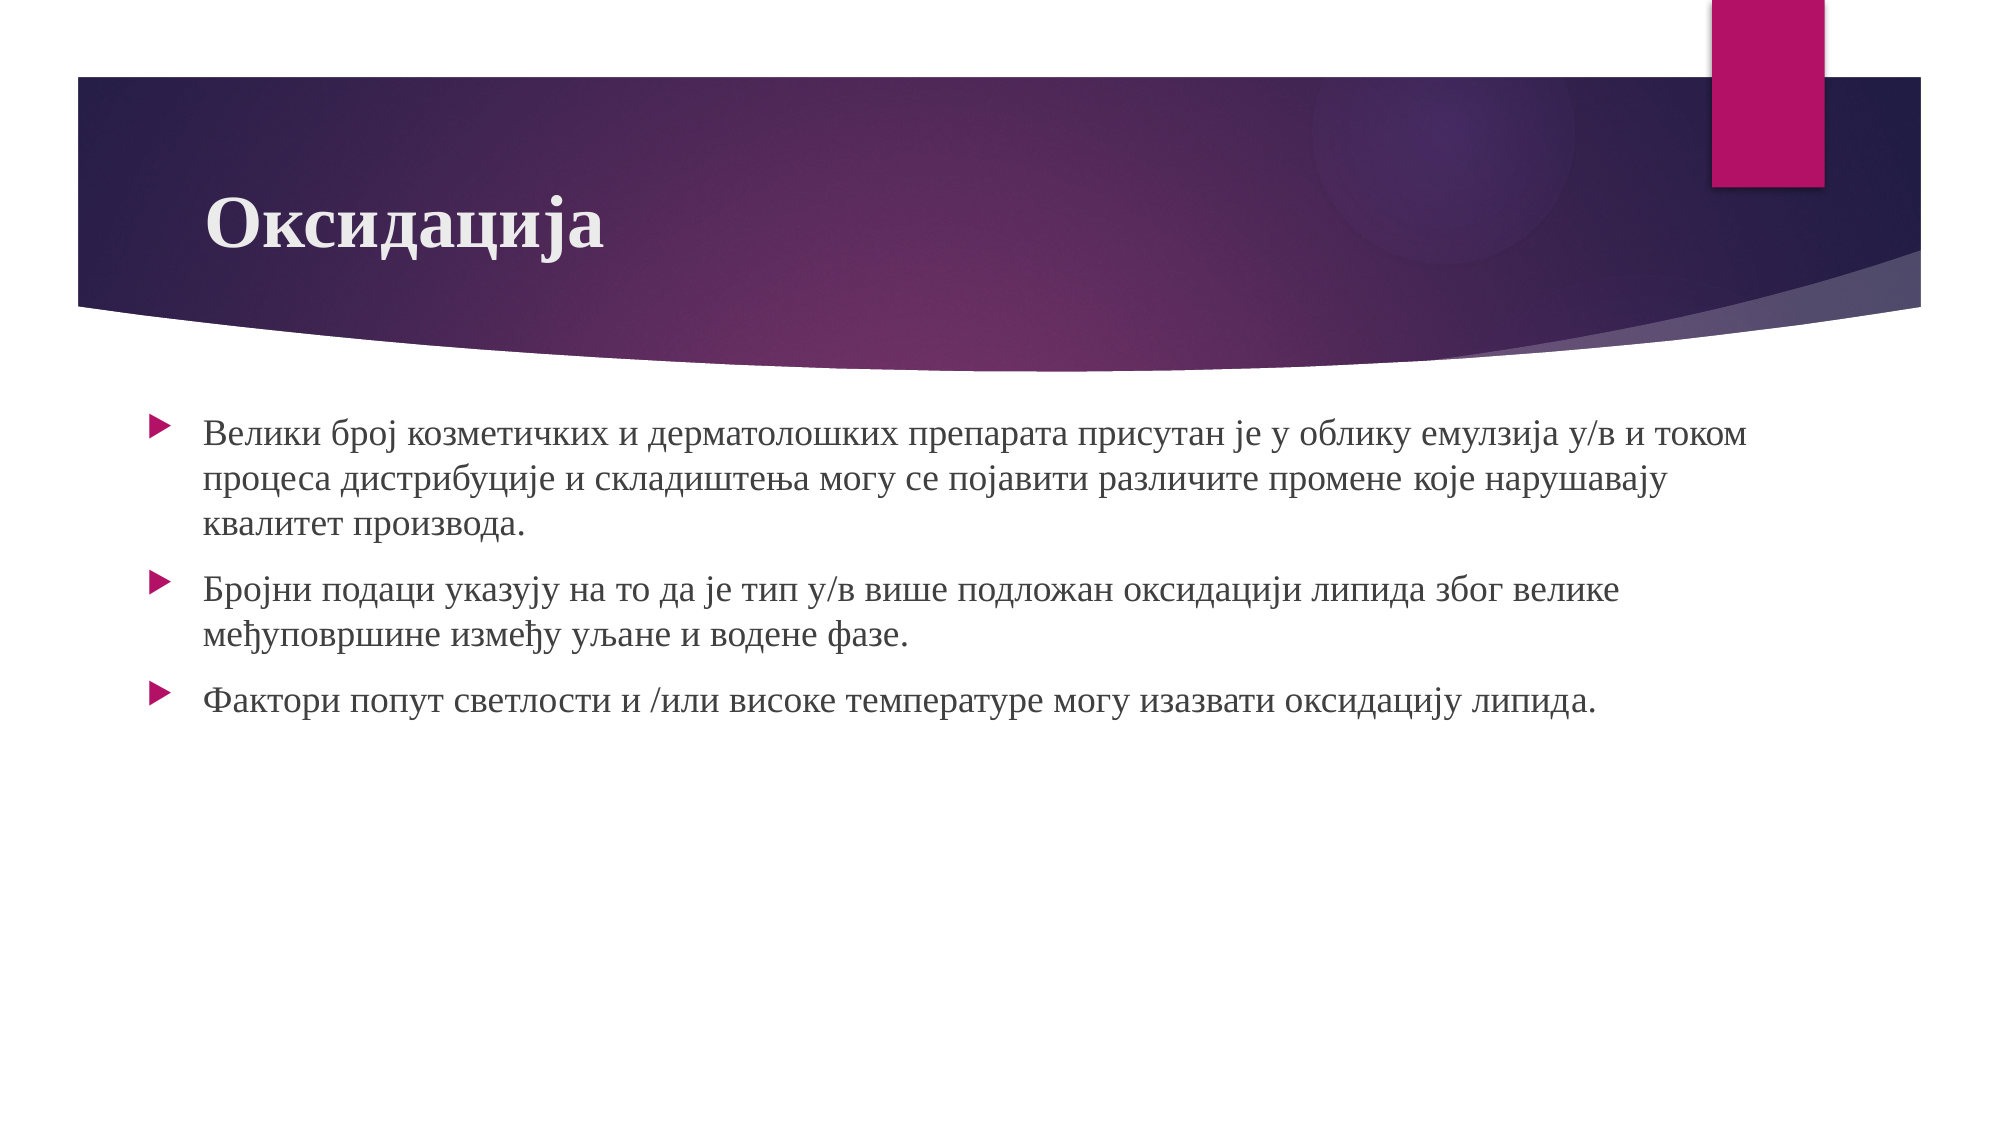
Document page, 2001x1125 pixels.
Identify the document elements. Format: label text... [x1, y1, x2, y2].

list Велики број козметичких и дерматолошких препарата присутан је у облику емулзија у/в и током процеса дистрибуције и складиштења могу се појавити различите промене које нарушавају квалитет производа. Бројни подаци указују на то да је тип у/в више подложан оксидацији липида због велике међуповршине између уљане и водене фазе. Фактори попут светлости и /или високе температуре могу изазвати оксидацију липида. [131, 400, 1832, 1097]
title Оксидација [189, 159, 1627, 276]
